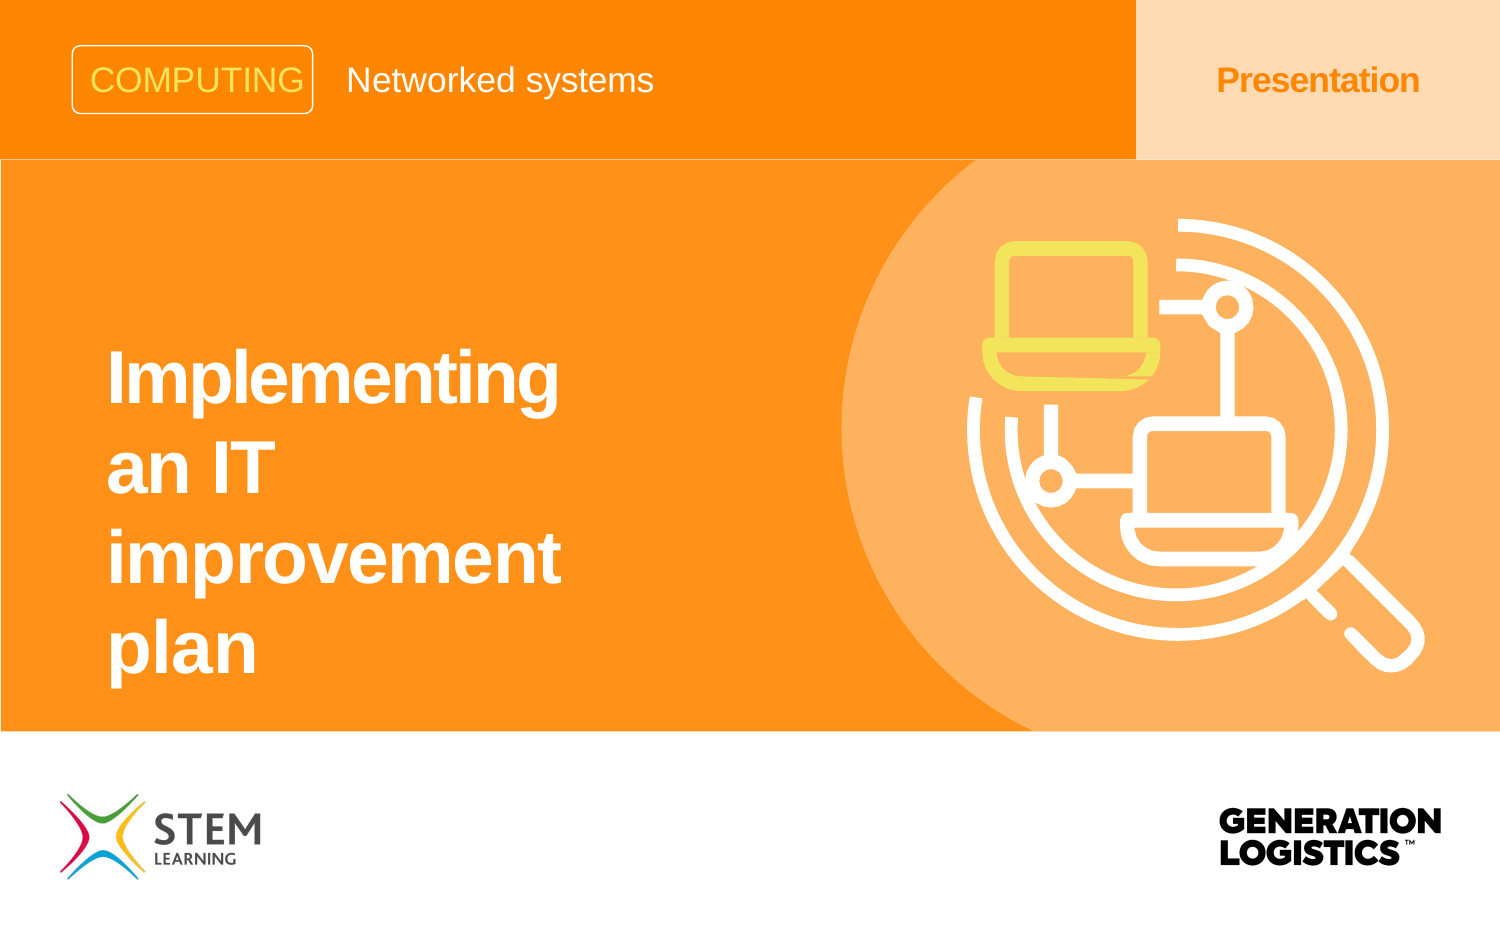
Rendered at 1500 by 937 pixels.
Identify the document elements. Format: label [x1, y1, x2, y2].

picture [59, 793, 261, 880]
picture [1219, 807, 1441, 866]
text_box [0, 44, 1500, 732]
